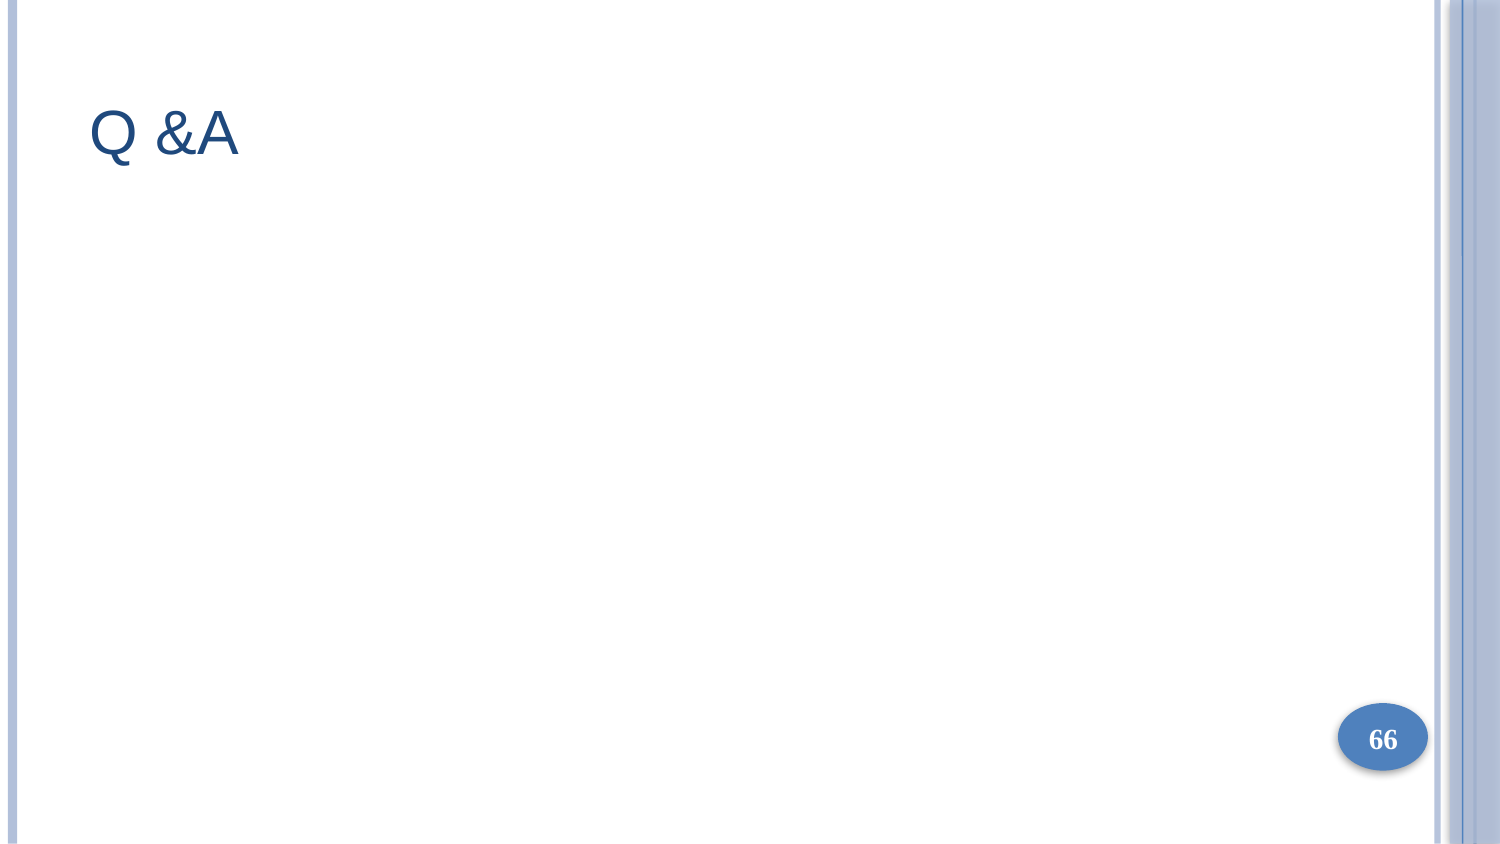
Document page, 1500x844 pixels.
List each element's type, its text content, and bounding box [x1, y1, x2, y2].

title Q &A [75, 33, 1300, 175]
slide_number 66 [1333, 705, 1434, 770]
